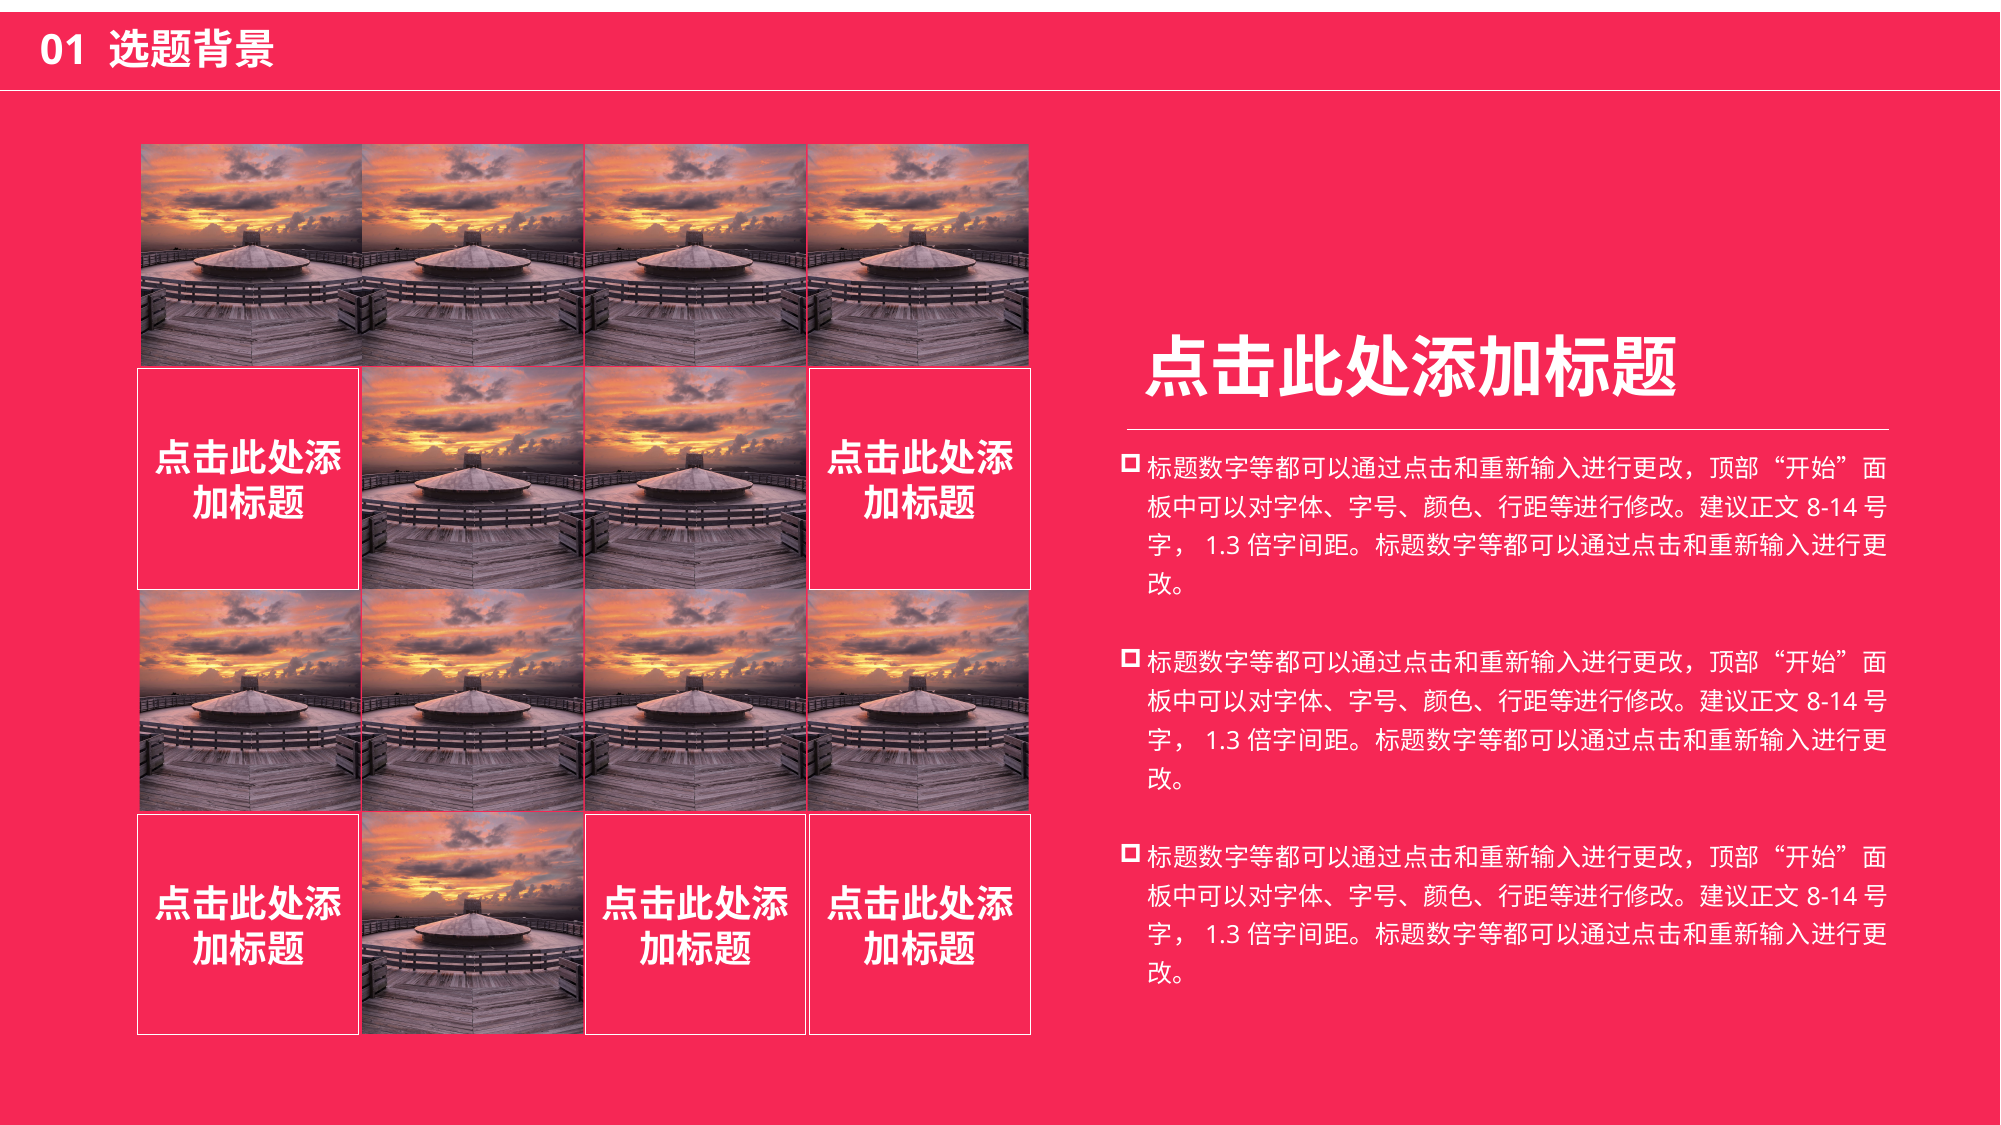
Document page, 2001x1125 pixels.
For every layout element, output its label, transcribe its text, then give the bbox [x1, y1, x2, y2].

picture [807, 144, 1029, 366]
text_box 标题数字等都可以通过点击和重新输入进行更改，顶部“开始”面板中可以对字体、字号、颜色、行距等进行修改。建议正文8-14号字，1.3倍字间距。标题数字等都可以通过点击和重新输入进行更改。 标题数字等都可以通过点击和重新输入进行更改，顶部“开始”面板中可以对字体、字号、颜色、行距等进行修改。建议正文8-14号字，1.3倍字间距。标题数字等都可以通过点击和重新输入进行更改。 标题数字等都可以通过点击和重新输入进行更改，顶部“开始”面板中可以对字体、字号、颜色、行距等进行修改。建议正文8-14号字，1.3倍字间距。标题数字等都可以通过点击和重新输入进行更改。 [1104, 435, 1903, 996]
list 01 选题背景 [24, 21, 919, 81]
picture [807, 589, 1029, 811]
text_box 点击此处添加标题 [585, 814, 806, 1035]
text_box 点击此处添加标题 [809, 368, 1031, 590]
text_box 点击此处添加标题 [809, 814, 1031, 1035]
text_box 点击此处添加标题 [137, 814, 359, 1035]
text_box 点击此处添加标题 [1129, 317, 1693, 413]
picture [362, 812, 584, 1034]
picture [139, 589, 361, 811]
text_box 点击此处添加标题 [137, 368, 359, 590]
picture [141, 144, 806, 811]
